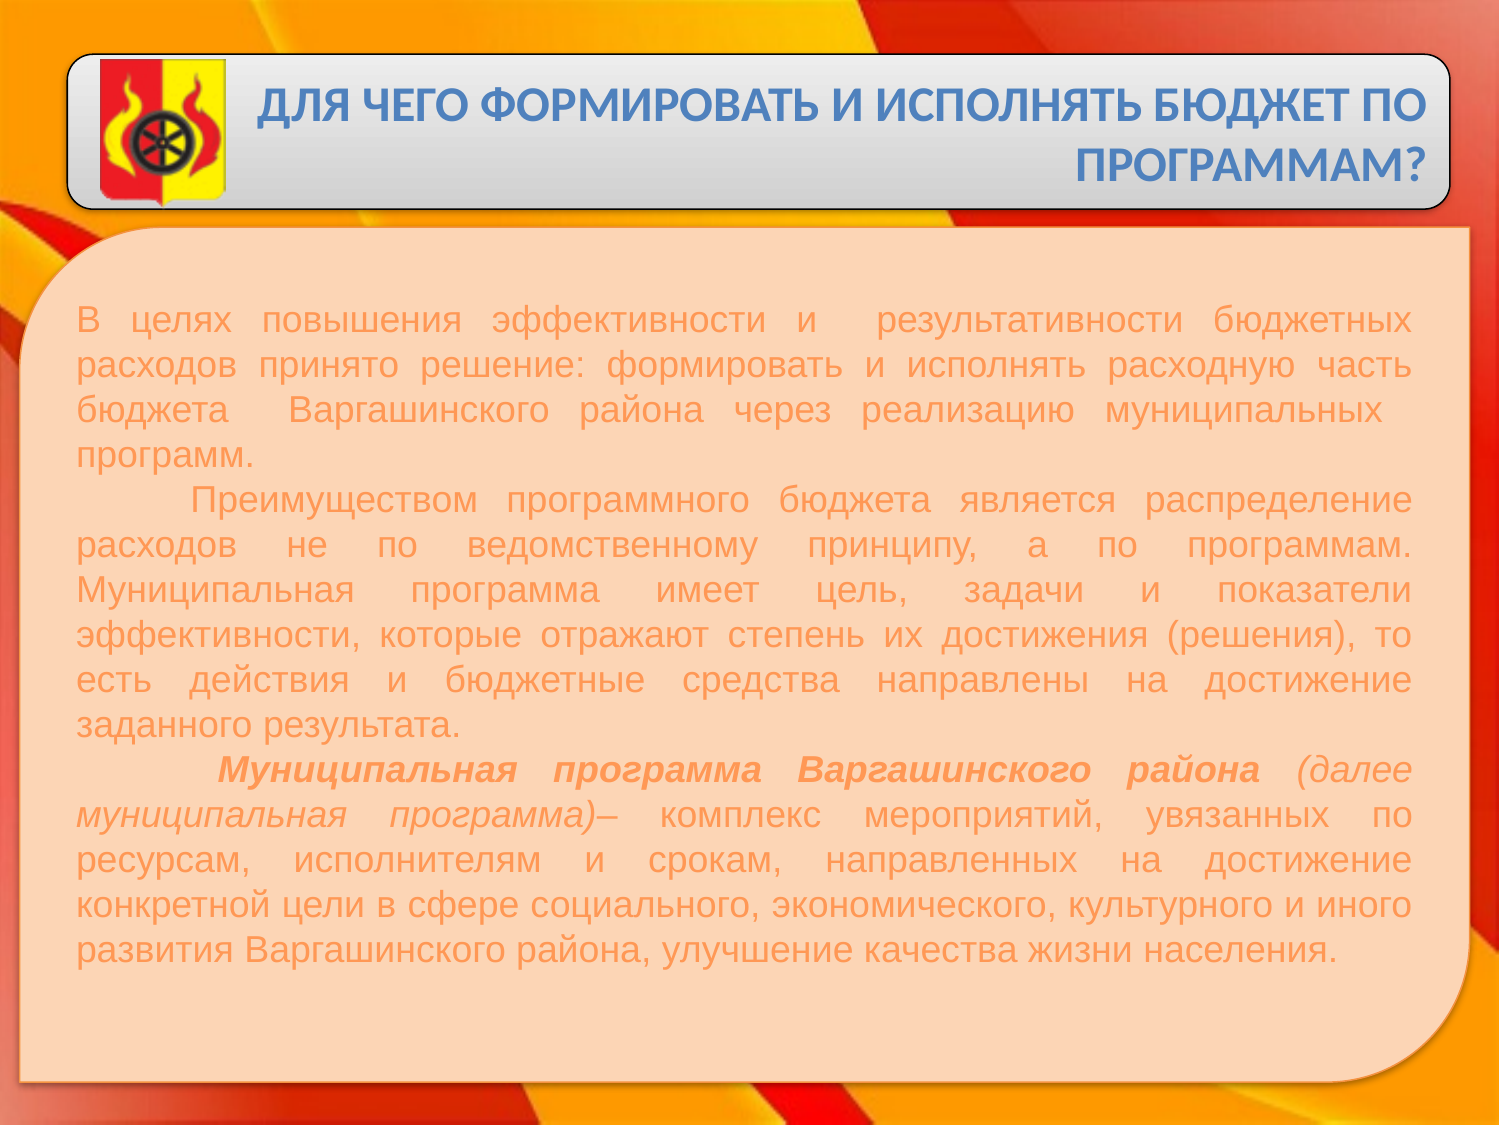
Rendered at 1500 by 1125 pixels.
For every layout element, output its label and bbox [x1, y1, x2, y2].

list [0, 0, 1500, 1125]
picture [100, 59, 226, 214]
